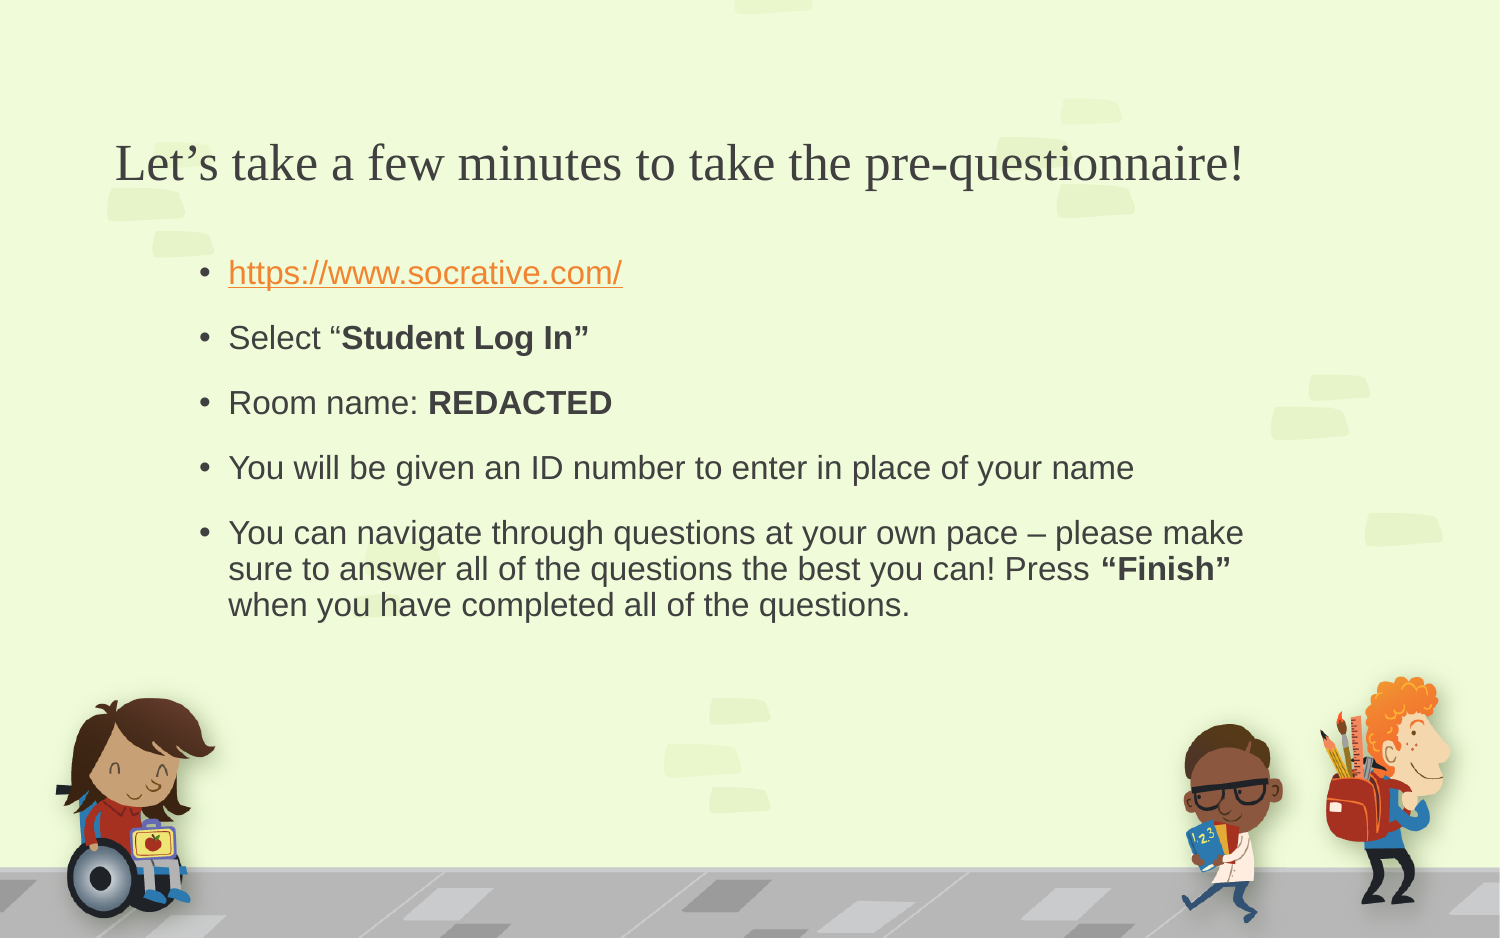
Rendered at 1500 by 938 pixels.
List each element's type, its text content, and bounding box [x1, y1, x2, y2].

title Let’s take a few minutes to take the pre-questionnaire! [103, 50, 1313, 198]
list https://www.socrative.com/ Select “Student Log In” Room name: REDACTED You will be given an ID number to enter in place of your name You can navigate through questions at your own pace – please make sure to answer all of the questions the best you can! Press “Finish” when you have completed all of the questions. [187, 249, 1313, 725]
picture [0, 0, 1500, 938]
